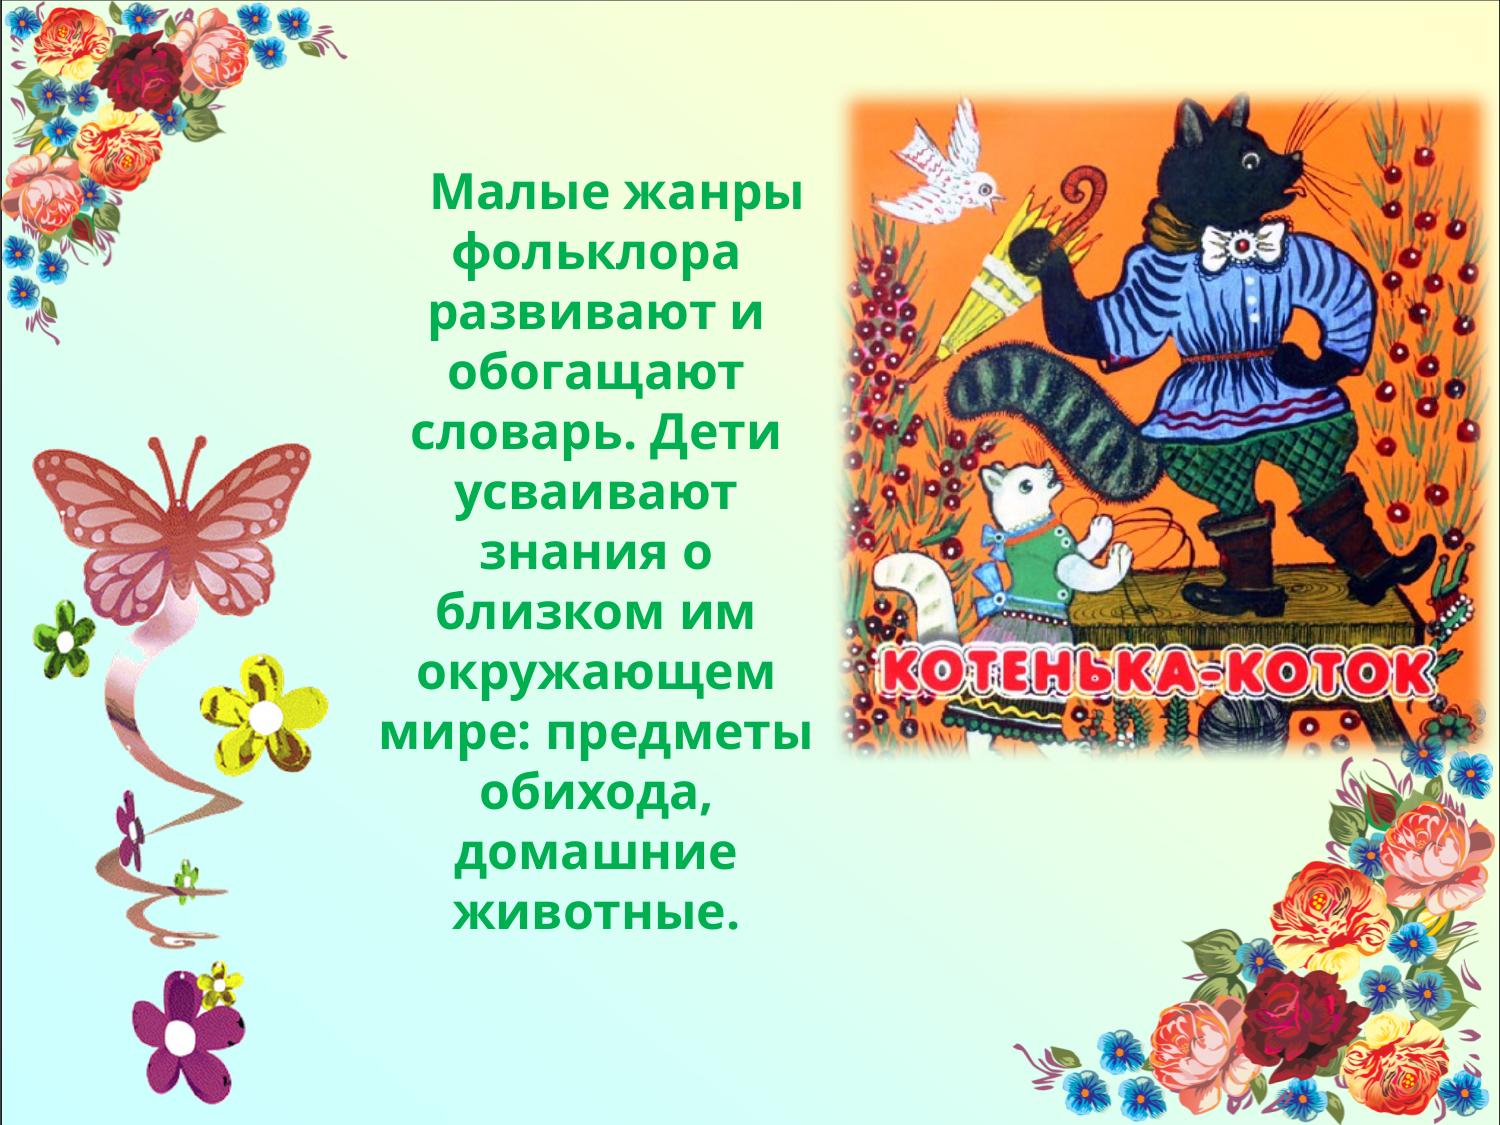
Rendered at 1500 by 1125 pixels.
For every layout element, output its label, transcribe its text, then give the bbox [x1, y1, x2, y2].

title [74, 44, 1426, 233]
picture [0, 0, 1500, 1125]
list Малые жанры фольклора развивают и обогащают словарь. Дети усваивают знания о близком им окружающем мире: предметы обихода, домашние животные. [359, 152, 834, 1125]
